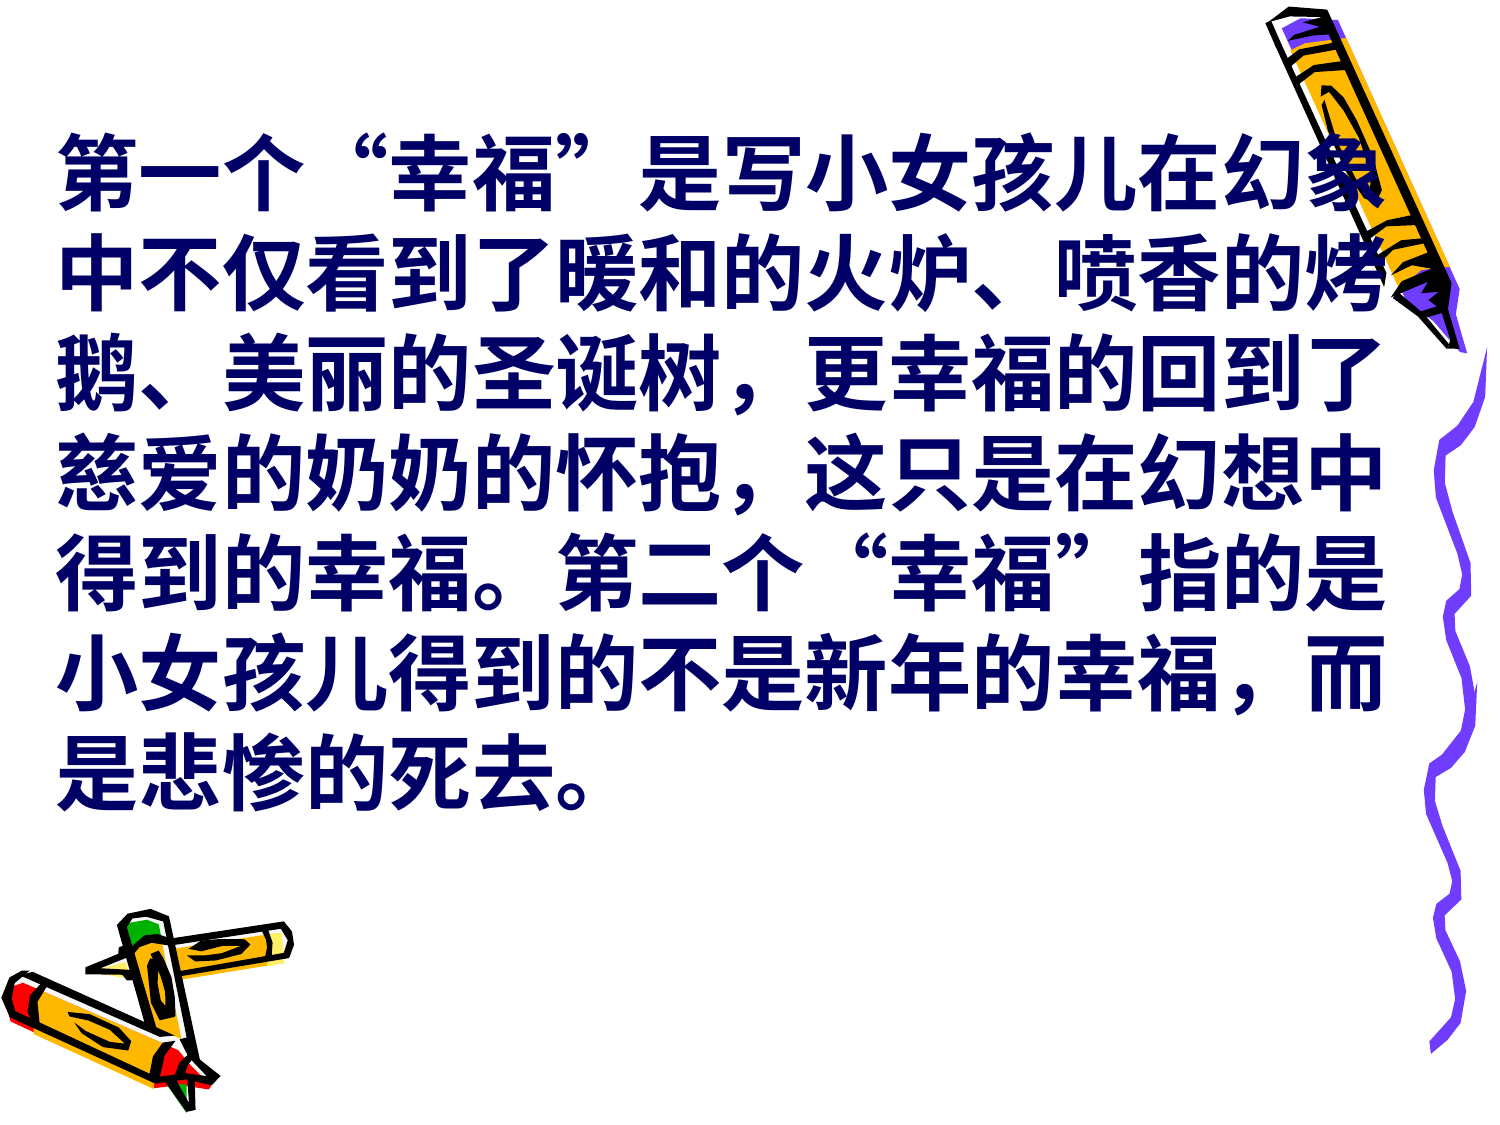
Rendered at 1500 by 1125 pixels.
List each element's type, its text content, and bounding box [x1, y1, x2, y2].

text_box 第一个“幸福”是写小女孩儿在幻象中不仅看到了暖和的火炉、喷香的烤鹅、美丽的圣诞树，更幸福的回到了慈爱的奶奶的怀抱，这只是在幻想中得到的幸福。第二个“幸福”指的是小女孩儿得到的不是新年的幸福，而是悲惨的死去。 [41, 113, 1427, 829]
